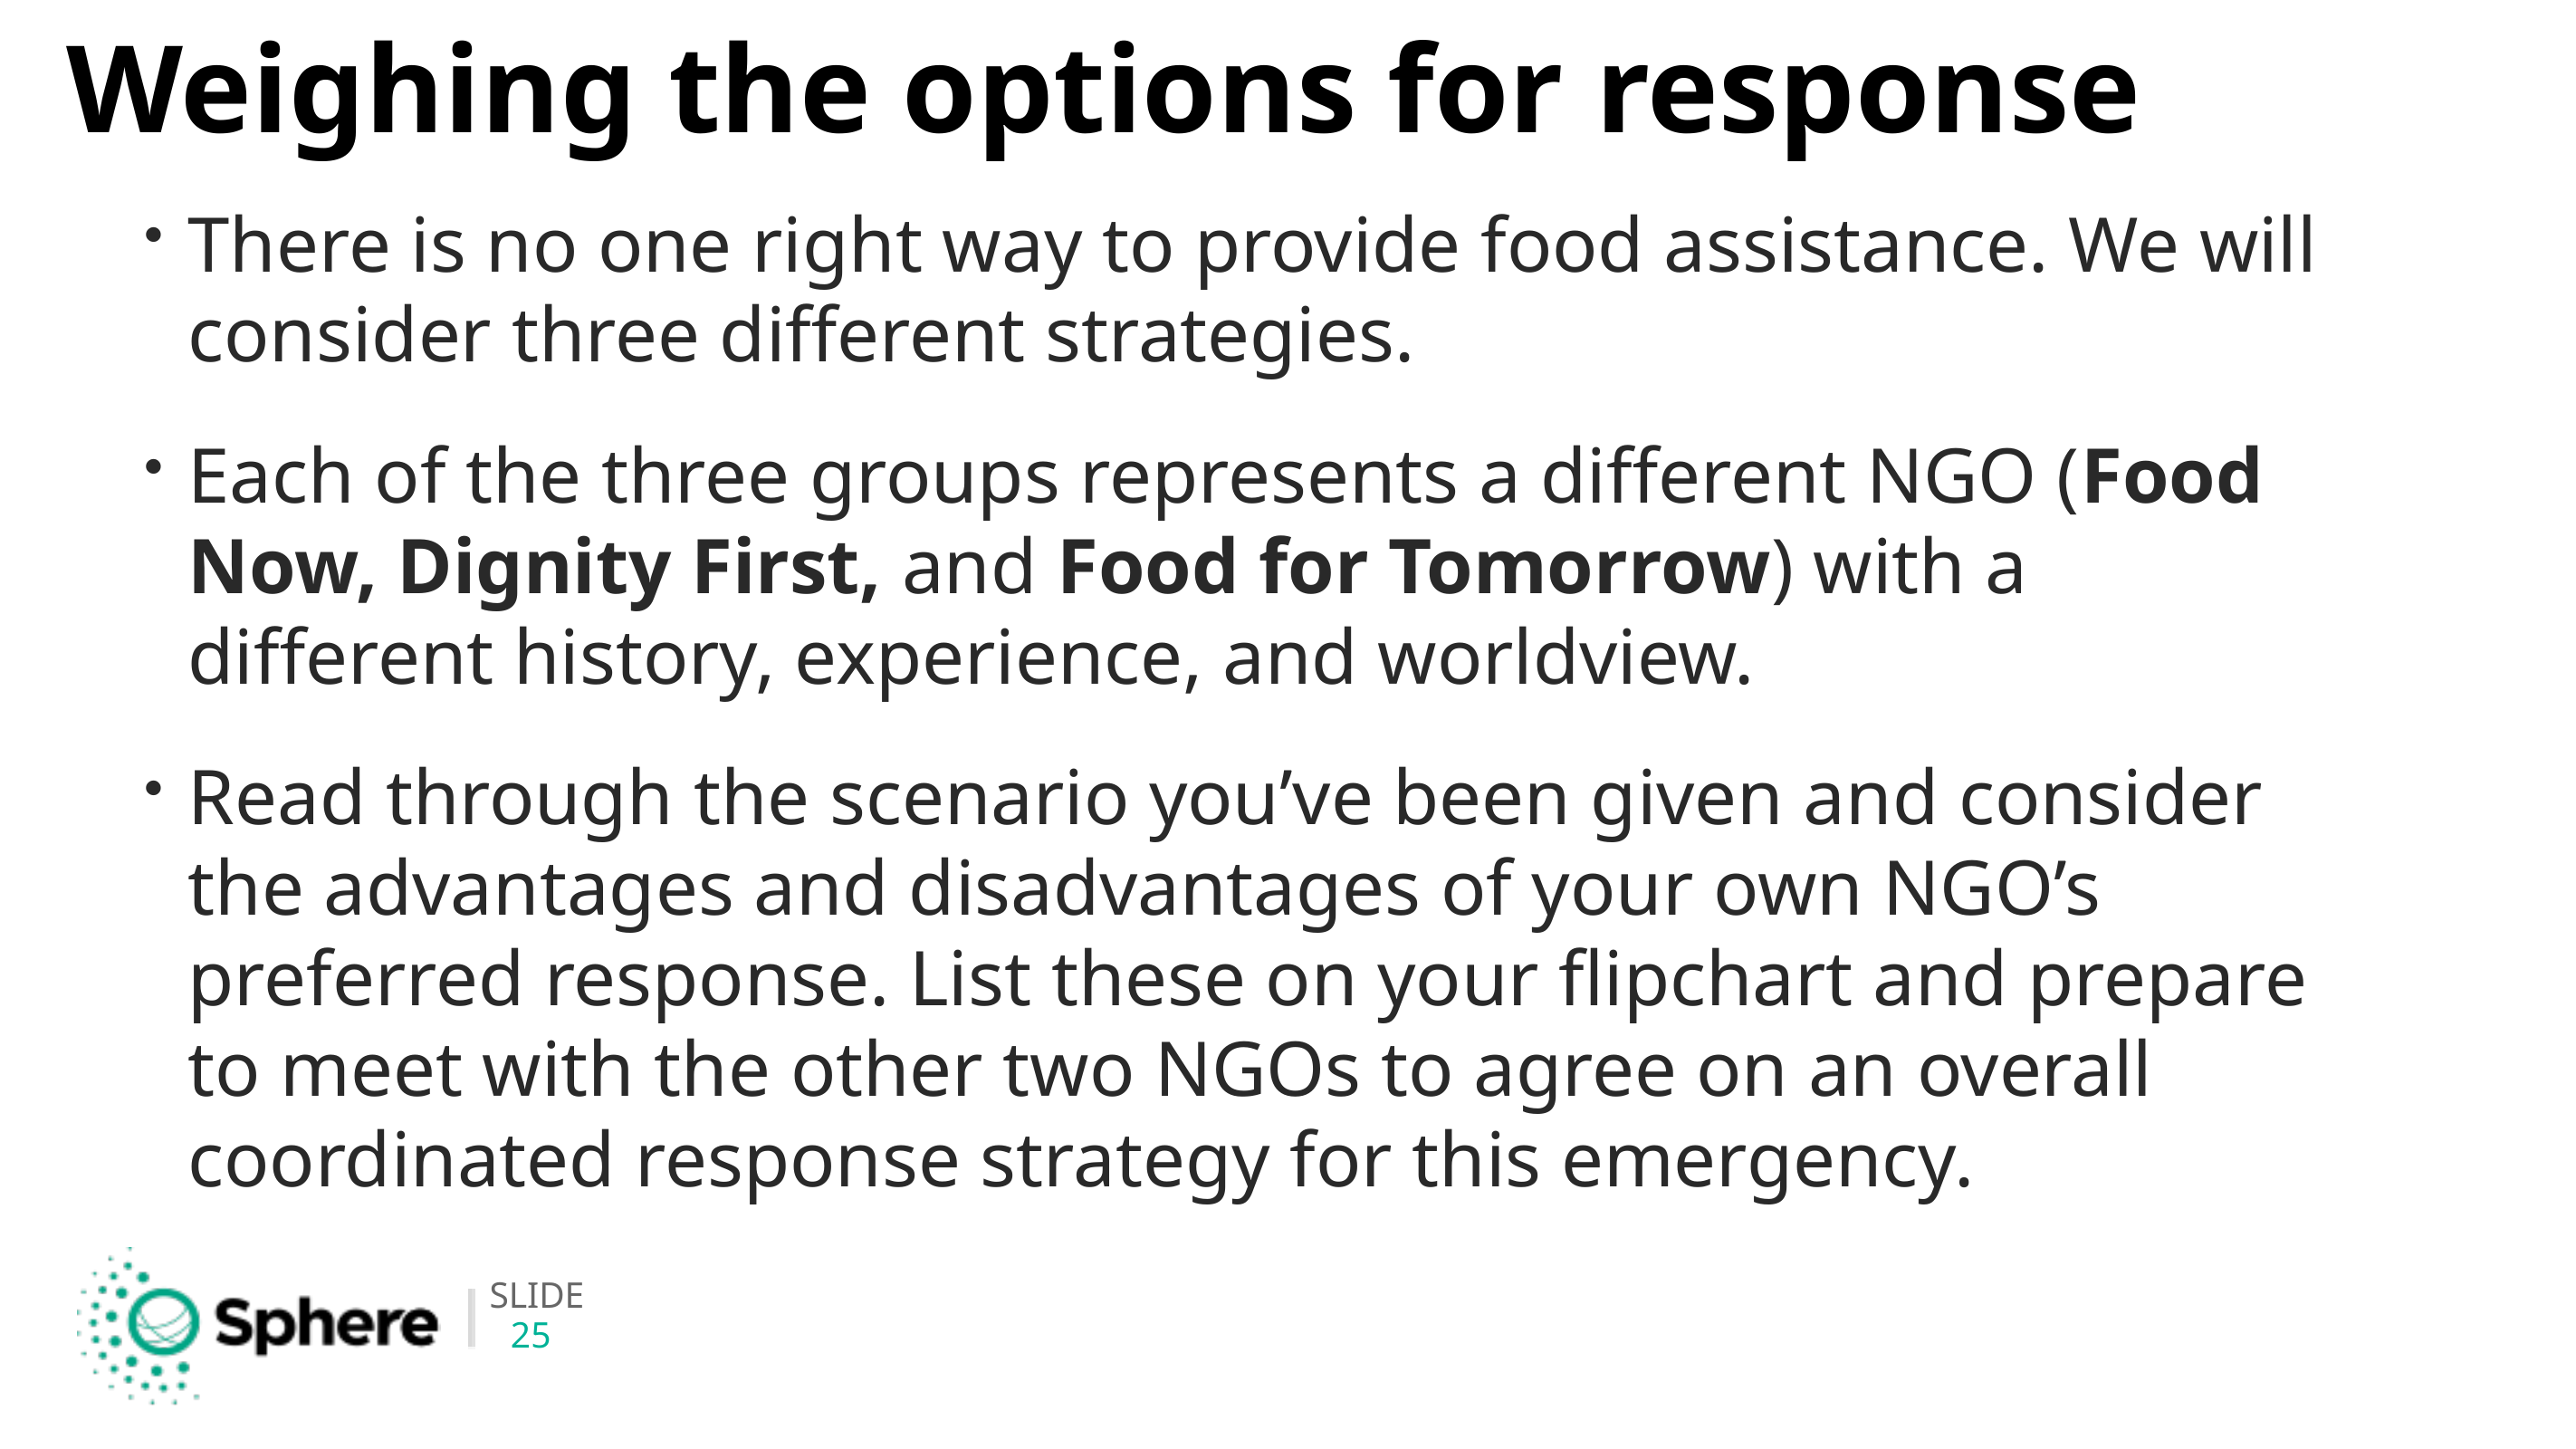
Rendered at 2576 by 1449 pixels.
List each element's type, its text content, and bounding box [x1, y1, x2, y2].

picture [77, 1247, 441, 1407]
slide_number 25 [502, 1304, 562, 1364]
picture [468, 1289, 479, 1349]
title Weighing the options for response [58, 3, 2258, 326]
list There is no one right way to provide food assistance. We will consider three different strategies. Each of the three groups represents a different NGO (Food Now, Dignity First, and Food for Tomorrow) with a different history, experience, and worldview. Read through the scenario you’ve been given and consider the advantages and disadvantages of your own NGO’s preferred response. List these on your flipchart and prepare to meet with the other two NGOs to agree on an overall coordinated response strategy for this emergency. [136, 187, 2336, 1261]
